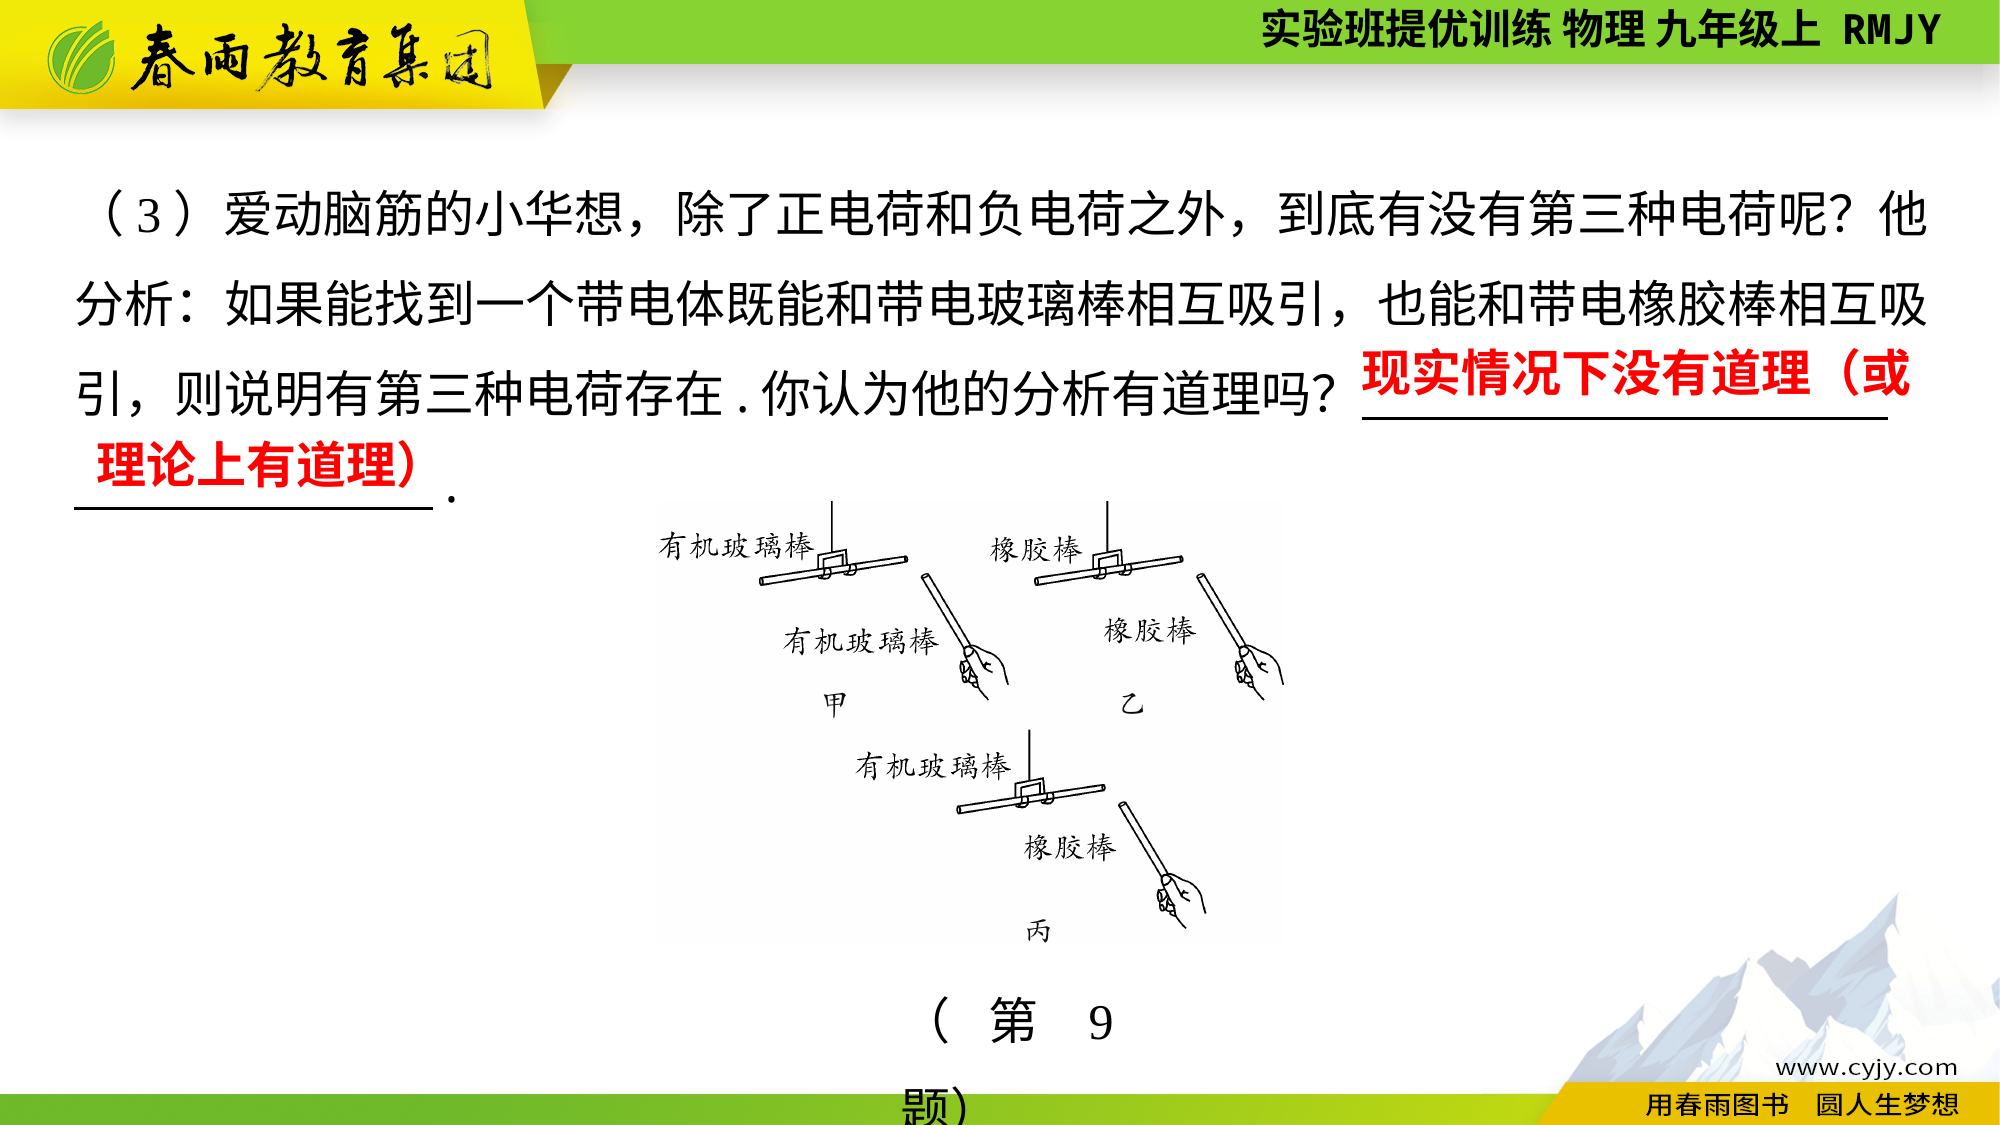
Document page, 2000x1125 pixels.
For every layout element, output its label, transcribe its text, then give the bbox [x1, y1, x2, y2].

list （3）爱动脑筋的小华想，除了正电荷和负电荷之外，到底有没有第三种电荷呢？他分析：如果能找到一个带电体既能和带电玻璃棒相互吸引，也能和带电橡胶棒相互吸引，则说明有第三种电荷存在.你认为他的分析有道理吗？ . . [59, 145, 1944, 524]
text_box 理论上有道理） [81, 425, 462, 501]
text_box 现实情况下没有道理（或 [1346, 334, 1927, 410]
text_box （第9题） [885, 955, 1141, 1057]
picture [0, 0, 2000, 1125]
